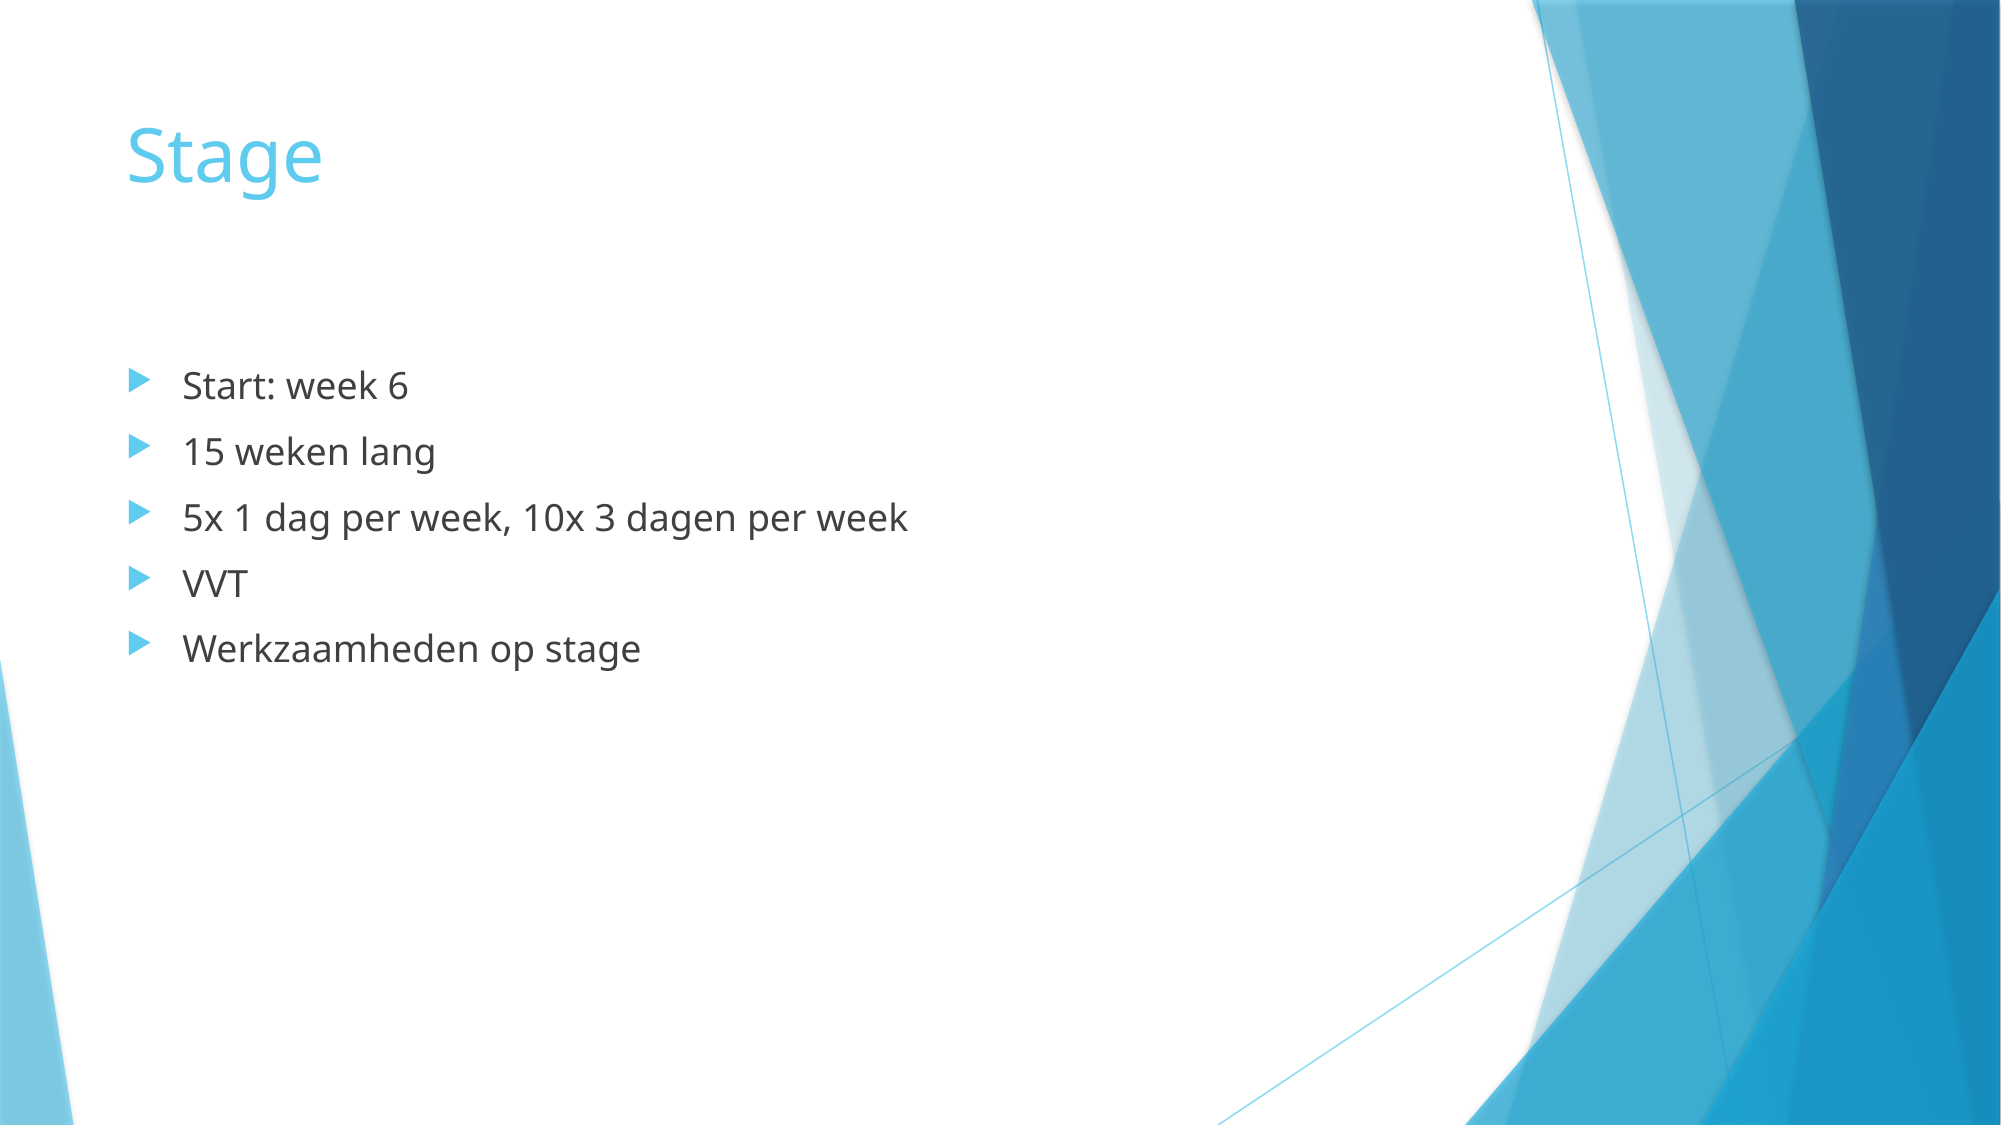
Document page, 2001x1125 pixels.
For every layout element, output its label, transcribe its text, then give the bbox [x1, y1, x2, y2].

title Stage [111, 99, 1522, 317]
list Start: week 6 15 weken lang 5x 1 dag per week, 10x 3 dagen per week VVT Werkzaamheden op stage [111, 354, 1522, 992]
